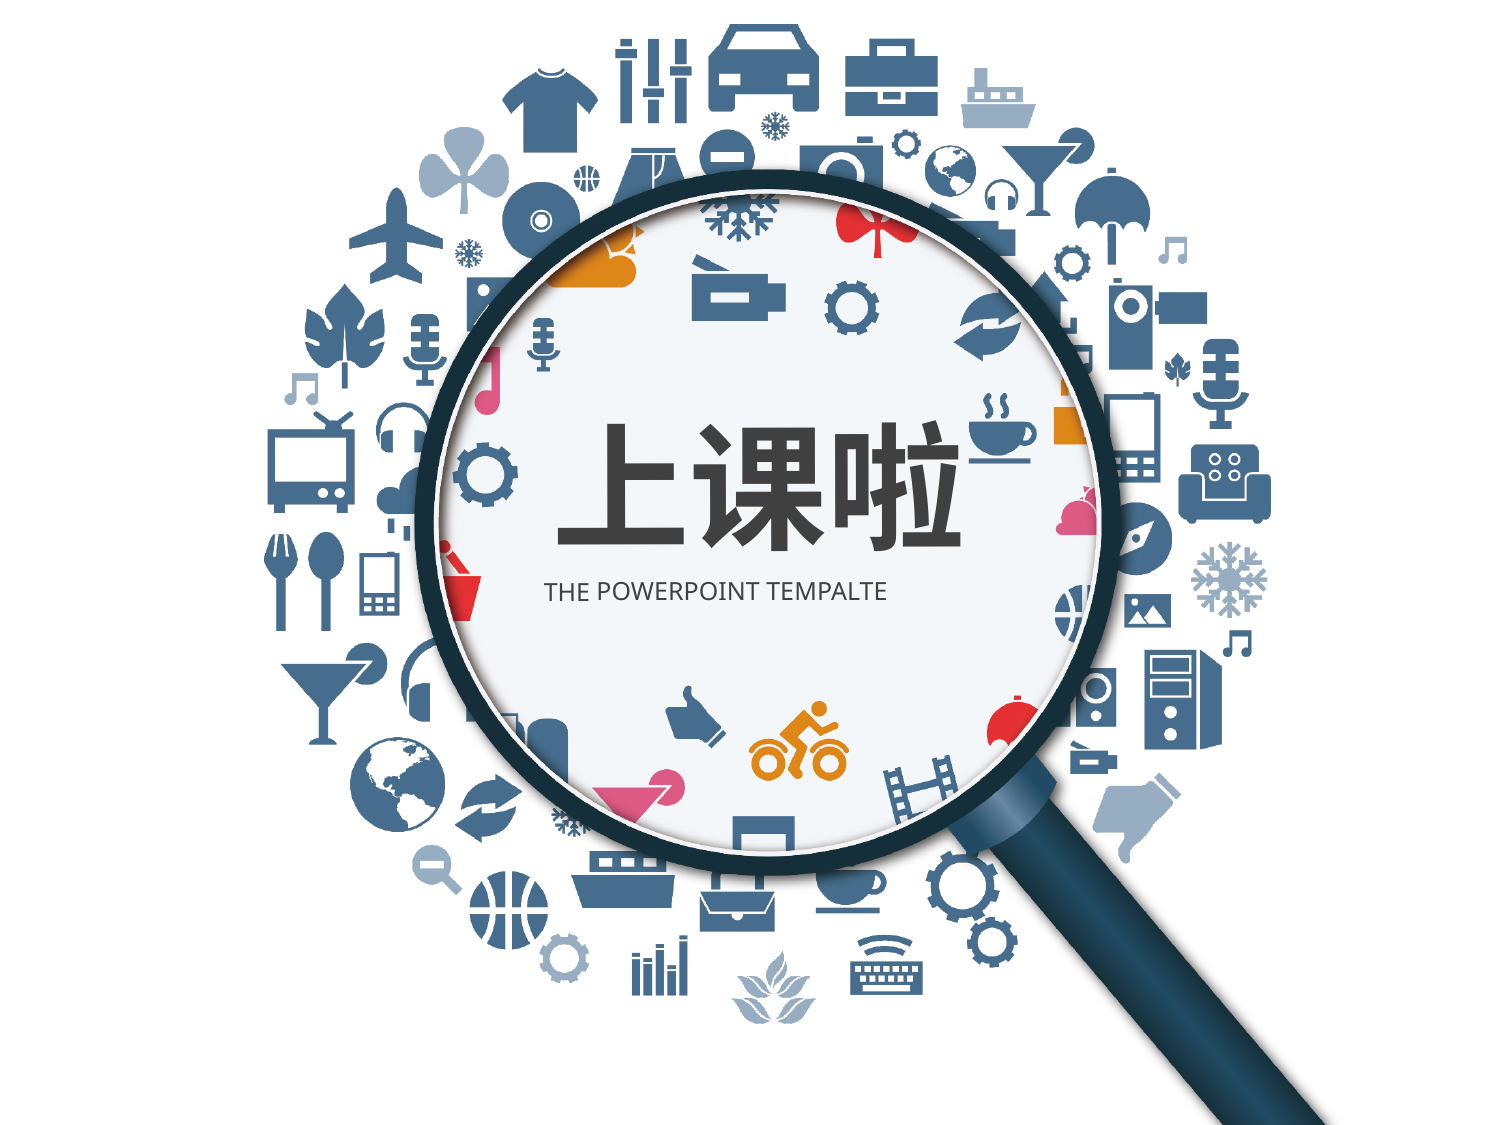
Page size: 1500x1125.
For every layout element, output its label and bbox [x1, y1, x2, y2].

picture [264, 24, 1350, 1125]
